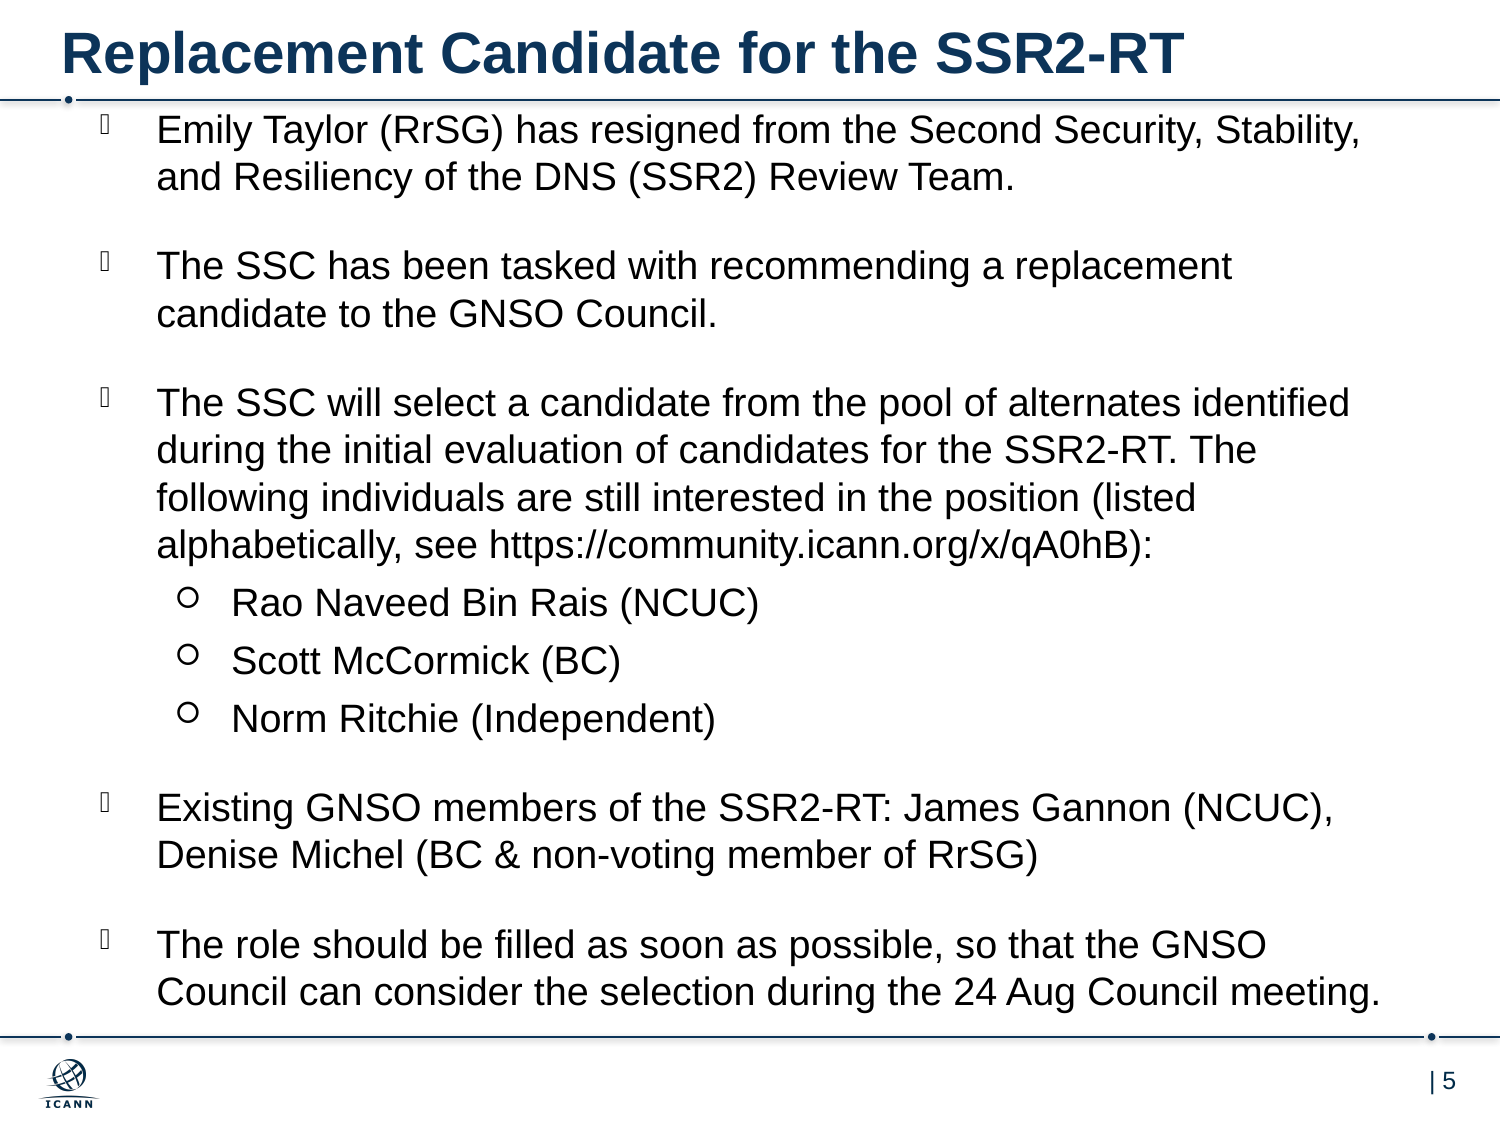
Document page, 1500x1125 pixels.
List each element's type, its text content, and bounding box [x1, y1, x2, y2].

picture [38, 1059, 100, 1108]
list Emily Taylor (RrSG) has resigned from the Second Security, Stability, and Resiliency of the DNS (SSR2) Review Team. The SSC has been tasked with recommending a replacement candidate to the GNSO Council. The SSC will select a candidate from the pool of alternates identified during the initial evaluation of candidates for the SSR2-RT. The following individuals are still interested in the position (listed alphabetically, see https://community.icann.org/x/qA0hB): Rao Naveed Bin Rais (NCUC) Scott McCormick (BC) Norm Ritchie (Independent) Existing GNSO members of the SSR2-RT: James Gannon (NCUC), Denise Michel (BC & non-voting member of RrSG) The role should be filled as soon as possible, so that the GNSO Council can consider the selection during the 24 Aug Council meeting. [99, 103, 1398, 854]
title Replacement Candidate for the SSR2-RT [61, 7, 1376, 82]
